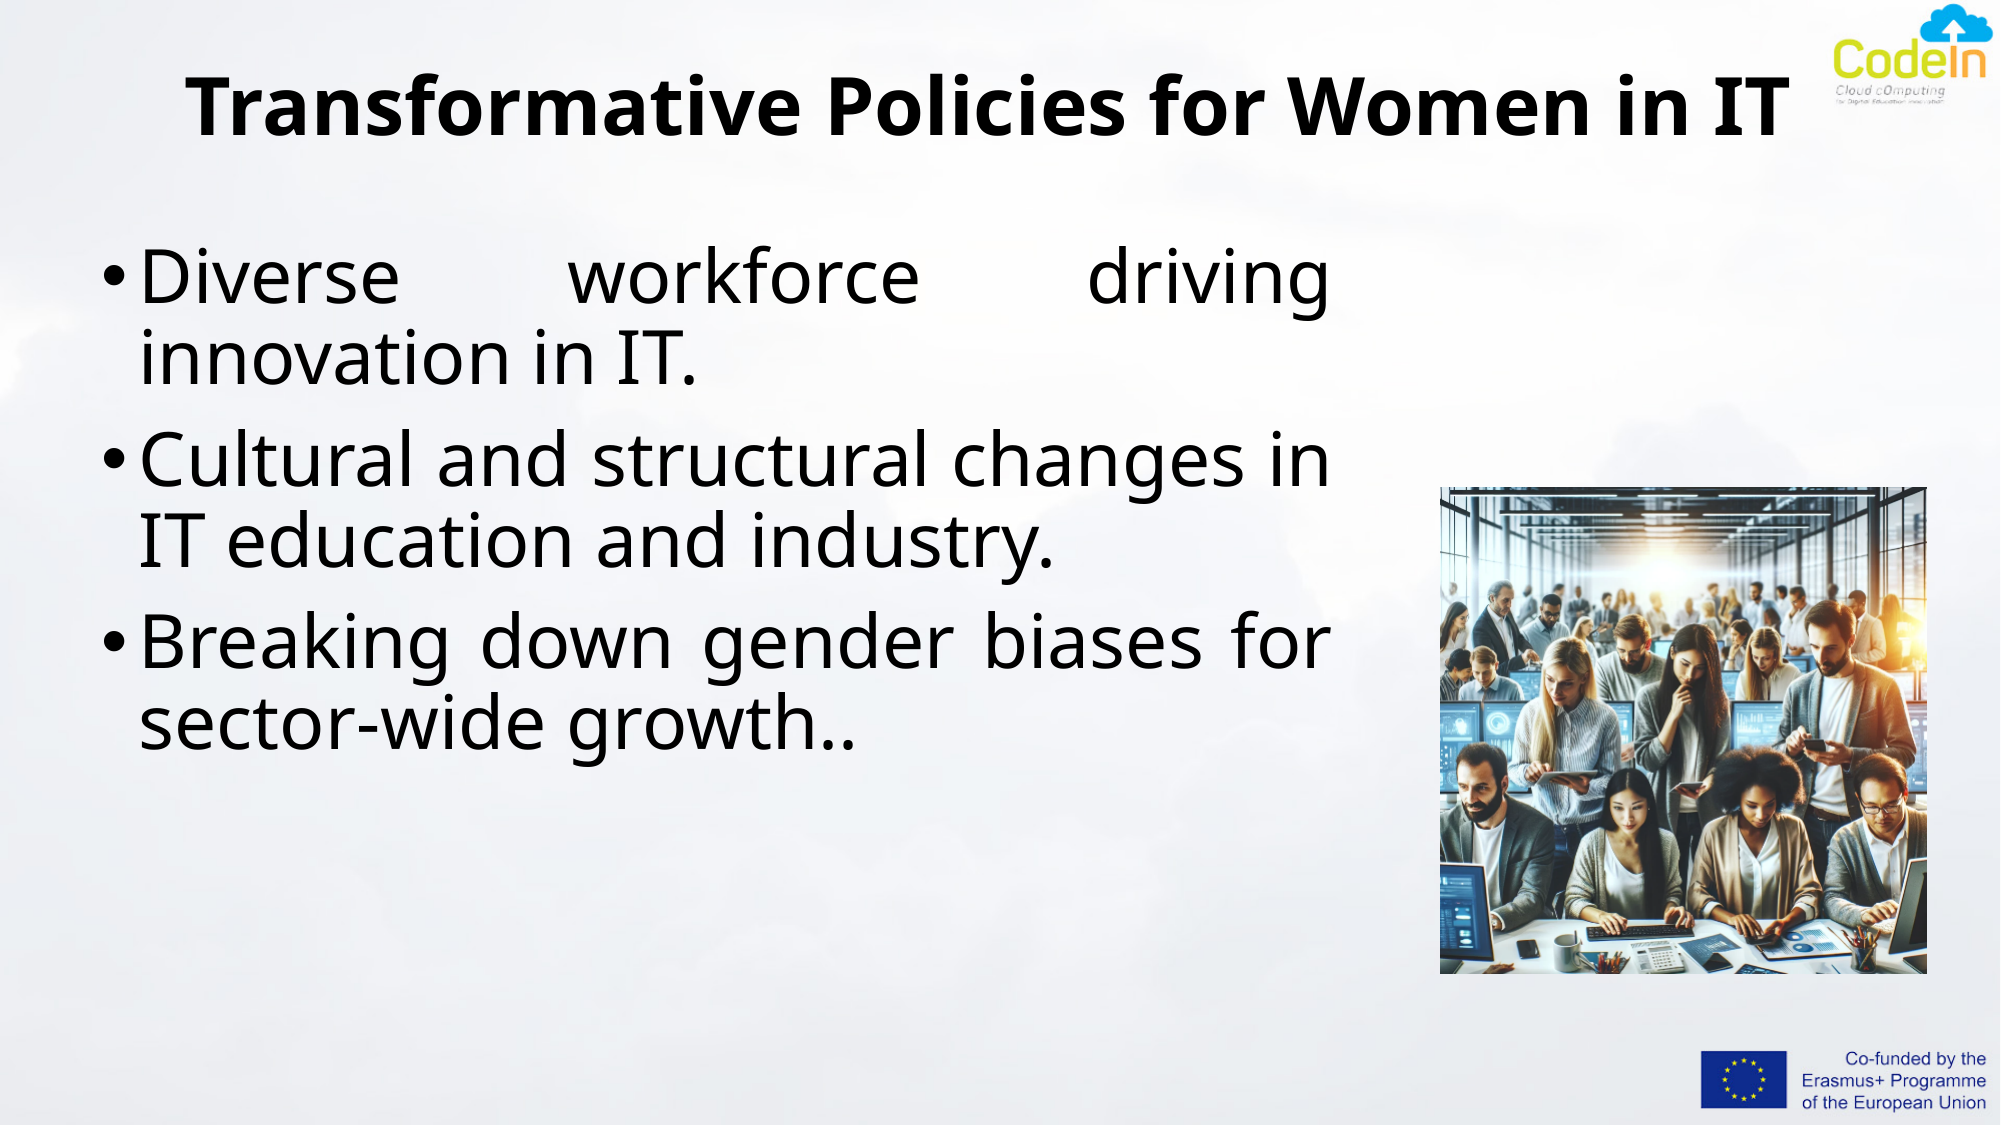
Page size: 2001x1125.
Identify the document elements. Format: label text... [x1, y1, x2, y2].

title Transformative Policies for Women in IT [137, 23, 1863, 195]
list Diverse workforce driving innovation in IT. Cultural and structural changes in IT education and industry. Breaking down gender biases for sector-wide growth.. [86, 231, 1349, 1095]
picture [0, 0, 2001, 1125]
